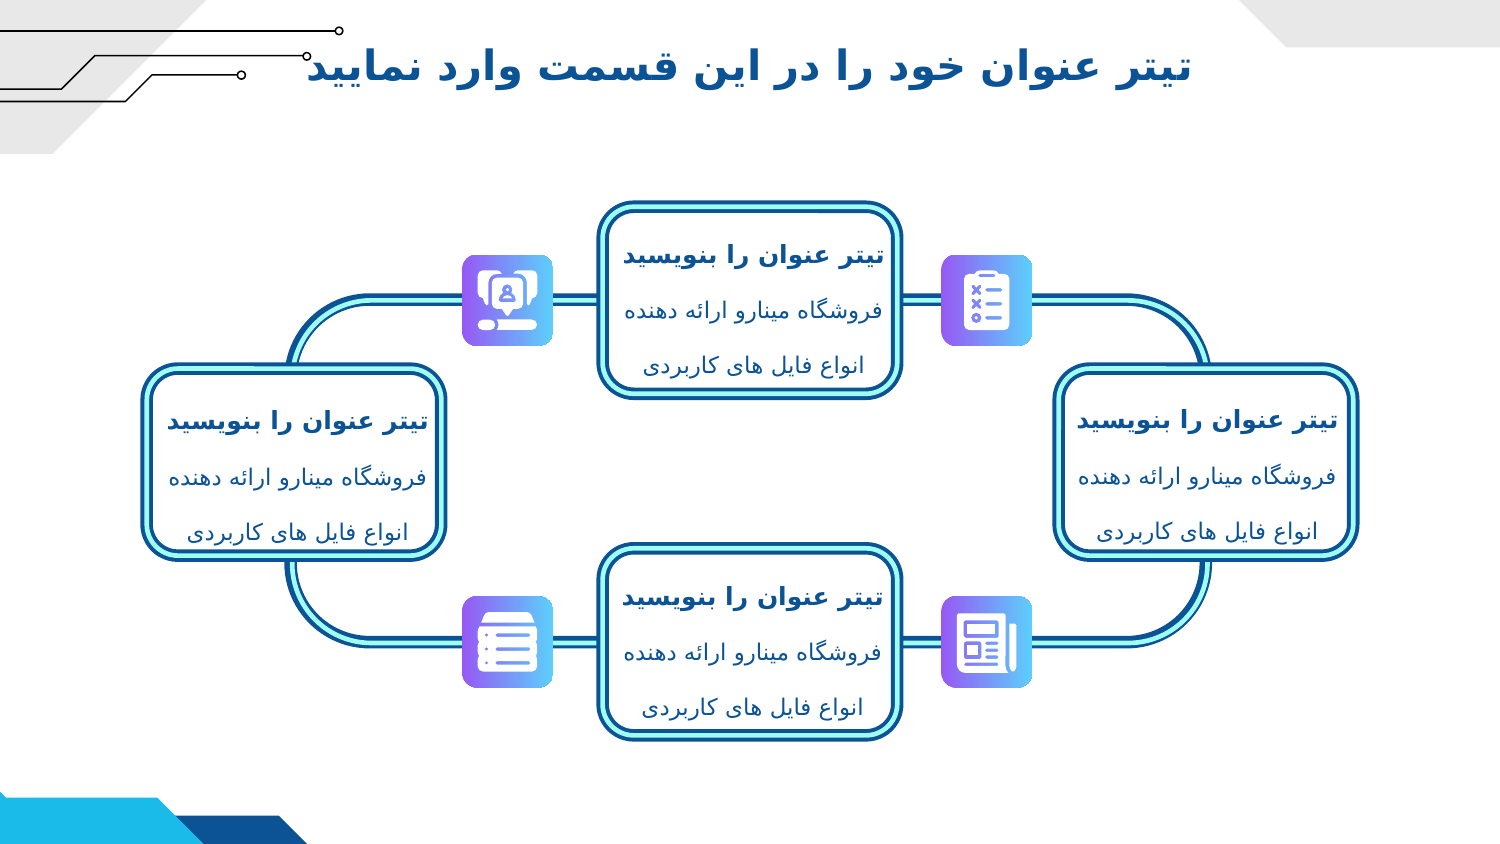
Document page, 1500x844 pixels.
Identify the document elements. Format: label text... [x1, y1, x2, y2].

text_box تیتر عنوان را بنویسید فروشگاه مینارو ارائه دهنده انواع فایل های کاربردی [146, 367, 449, 553]
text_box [477, 270, 538, 331]
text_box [602, 548, 898, 736]
text_box تیتر عنوان را بنویسید فروشگاه مینارو ارائه دهنده انواع فایل های کاربردی [601, 543, 905, 728]
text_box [956, 598, 1017, 674]
text_box تیتر عنوان را بنویسید فروشگاه مینارو ارائه دهنده انواع فایل های کاربردی [1056, 366, 1359, 552]
text_box تیتر عنوان را بنویسید فروشگاه مینارو ارائه دهنده انواع فایل های کاربردی [602, 201, 906, 386]
text_box تیتر عنوان خود را در این قسمت وارد نمایید [0, 6, 1500, 96]
text_box [461, 596, 554, 688]
text_box [292, 300, 1208, 643]
text_box [941, 596, 1033, 688]
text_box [477, 611, 538, 672]
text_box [602, 206, 898, 394]
text_box [941, 254, 1033, 346]
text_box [1058, 368, 1354, 556]
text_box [963, 270, 1010, 331]
text_box [461, 254, 554, 346]
